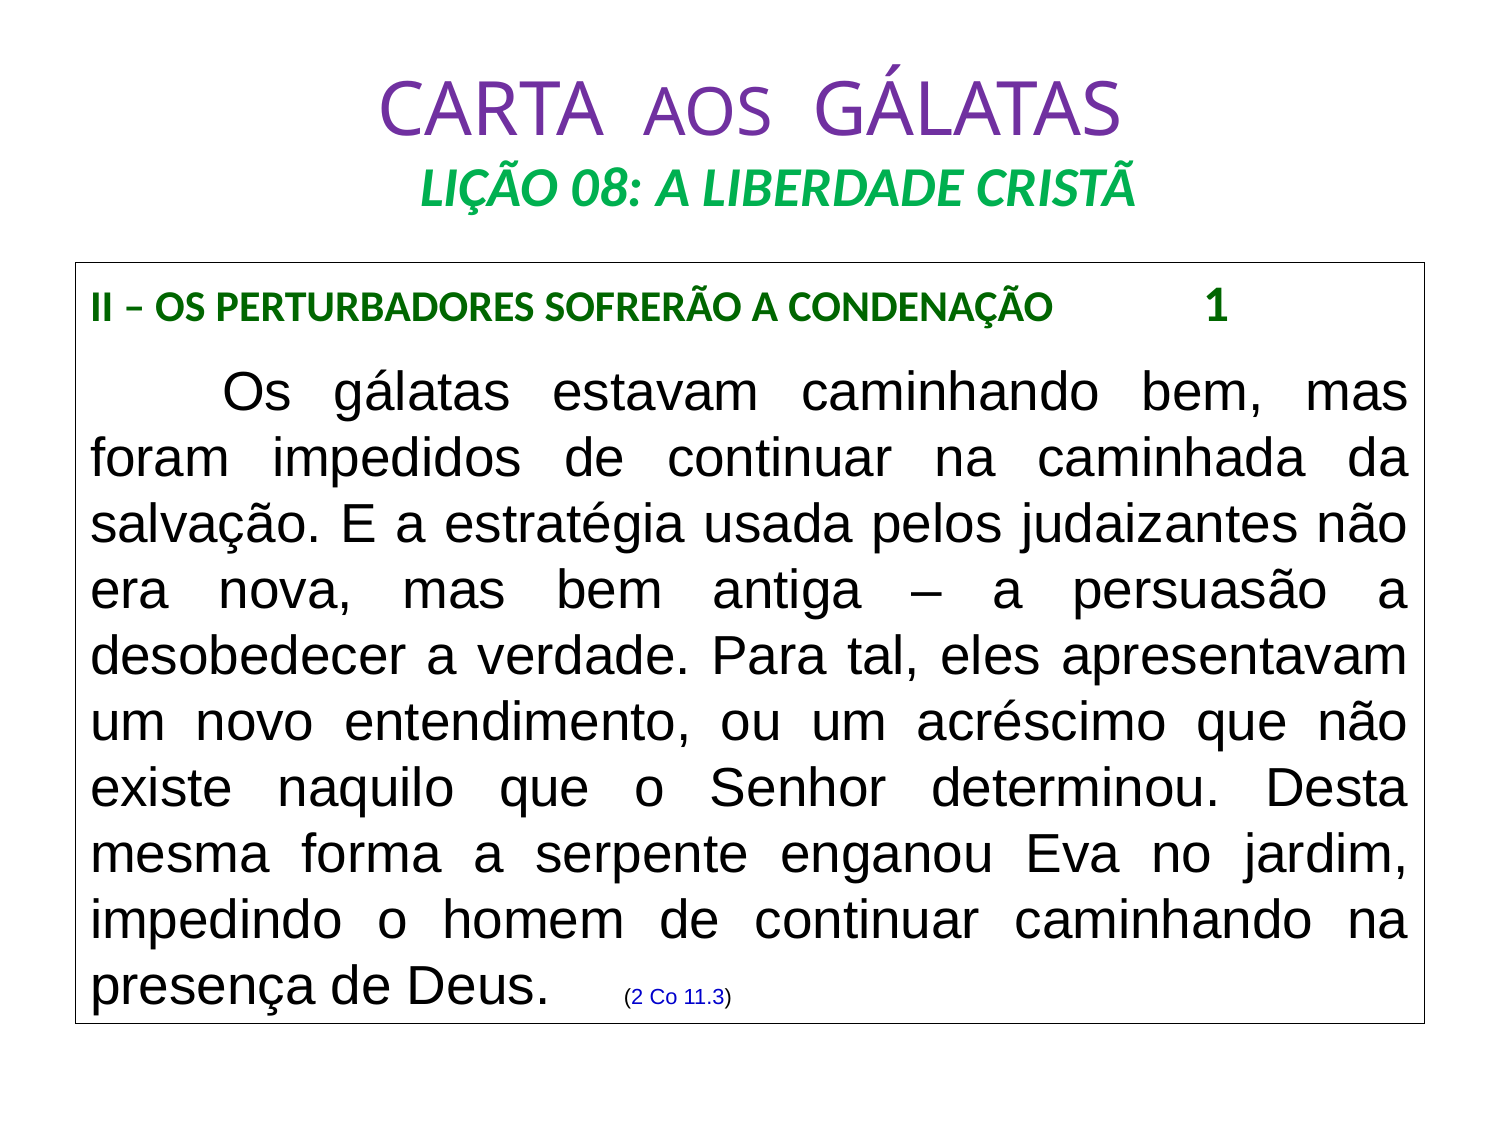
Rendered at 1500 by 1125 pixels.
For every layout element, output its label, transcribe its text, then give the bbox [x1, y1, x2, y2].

list II – OS PERTURBADORES SOFRERÃO A CONDENAÇÃO 1 Os gálatas estavam caminhando bem, mas foram impedidos de continuar na caminhada da salvação. E a estratégia usada pelos judaizantes não era nova, mas bem antiga – a persuasão a desobedecer a verdade. Para tal, eles apresentavam um novo entendimento, ou um acréscimo que não existe naquilo que o Senhor determinou. Desta mesma forma a serpente enganou Eva no jardim, impedindo o homem de continuar caminhando na presença de Deus. (2 Co 11.3) [75, 262, 1425, 1024]
title CARTA AOS GÁLATAS LIÇÃO 08: A LIBERDADE CRISTÃ [75, 45, 1425, 233]
